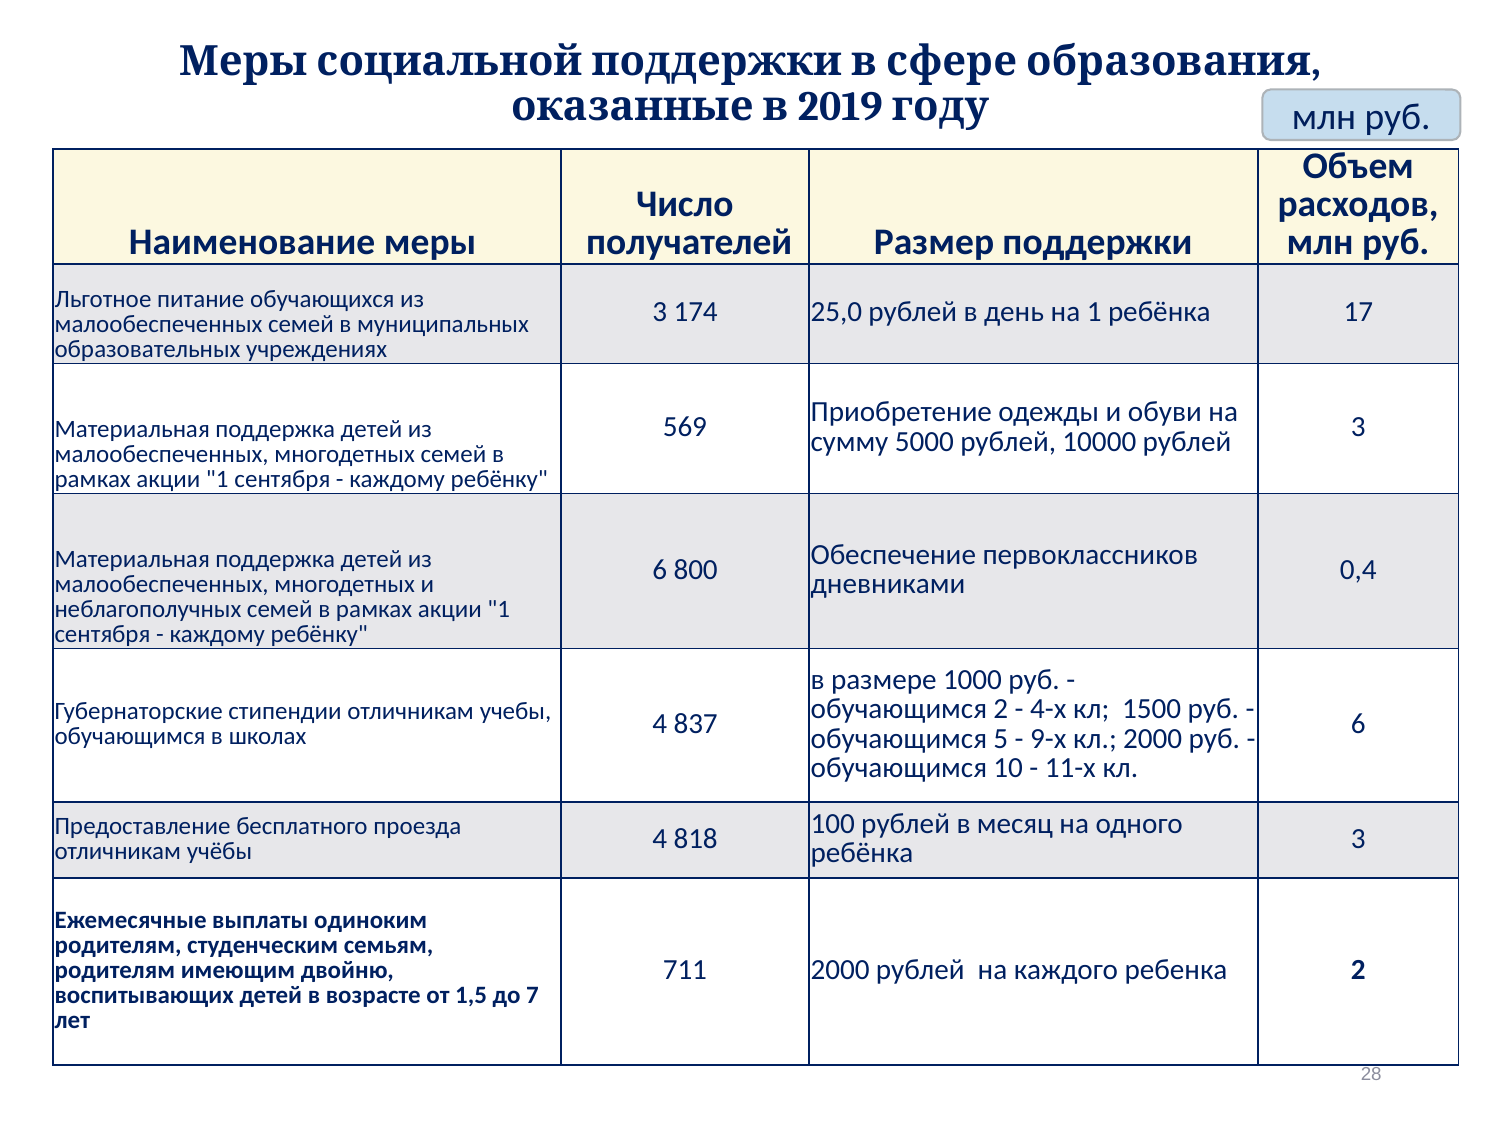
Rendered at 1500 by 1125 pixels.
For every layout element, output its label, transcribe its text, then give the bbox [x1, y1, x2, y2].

table_cell 569 [562, 364, 808, 493]
text_box млн руб. [1261, 88, 1462, 142]
table_cell 100 рублей в месяц на одного ребёнка [810, 803, 1257, 877]
table_cell 2 [1259, 879, 1458, 1064]
table_header Объем расходов, млн руб. [1259, 150, 1458, 263]
table_cell Материальная поддержка детей из малообеспеченных, многодетных и неблагополучных семей в рамках акции "1 сентября - каждому ребёнку" [54, 494, 560, 648]
table_cell 6 800 [562, 494, 808, 648]
table_cell Приобретение одежды и обуви на сумму 5000 рублей, 10000 рублей [810, 364, 1257, 493]
table_cell в размере 1000 руб. - обучающимся 2 - 4-х кл; 1500 руб. - обучающимся 5 - 9-х кл.; 2000 руб. - обучающимся 10 - 11-х кл. [810, 649, 1257, 801]
table_header Размер поддержки [810, 150, 1257, 263]
table_cell 711 [562, 879, 808, 1064]
table_cell Материальная поддержка детей из малообеспеченных, многодетных семей в рамках акции "1 сентября - каждому ребёнку" [54, 364, 560, 493]
table_cell 3 [1259, 364, 1458, 493]
table_cell 3 174 [562, 265, 808, 363]
table_cell Предоставление бесплатного проезда отличникам учёбы [54, 803, 560, 877]
table_cell 4 837 [562, 649, 808, 801]
table_cell 25,0 рублей в день на 1 ребёнка [810, 265, 1257, 363]
table_cell Ежемесячные выплаты одиноким родителям, студенческим семьям, родителям имеющим двойню, воспитывающих детей в возрасте от 1,5 до 7 лет [54, 879, 560, 1064]
title Меры социальной поддержки в сфере образования, оказанные в 2019 году [103, 30, 1397, 138]
table_cell Льготное питание обучающихся из малообеспеченных семей в муниципальных образовательных учреждениях [54, 265, 560, 363]
table_header Число получателей [562, 150, 808, 263]
table_cell 3 [1259, 803, 1458, 877]
table_cell 17 [1259, 265, 1458, 363]
table_cell 6 [1259, 649, 1458, 801]
table_cell Губернаторские стипендии отличникам учебы, обучающимся в школах [54, 649, 560, 801]
table_header Наименование меры [54, 150, 560, 263]
table_cell 2000 рублей на каждого ребенка [810, 879, 1257, 1064]
slide_number 28 [1059, 1042, 1397, 1103]
table_cell 4 818 [562, 803, 808, 877]
table_cell Обеспечение первоклассников дневниками [810, 494, 1257, 648]
table_cell 0,4 [1259, 494, 1458, 648]
